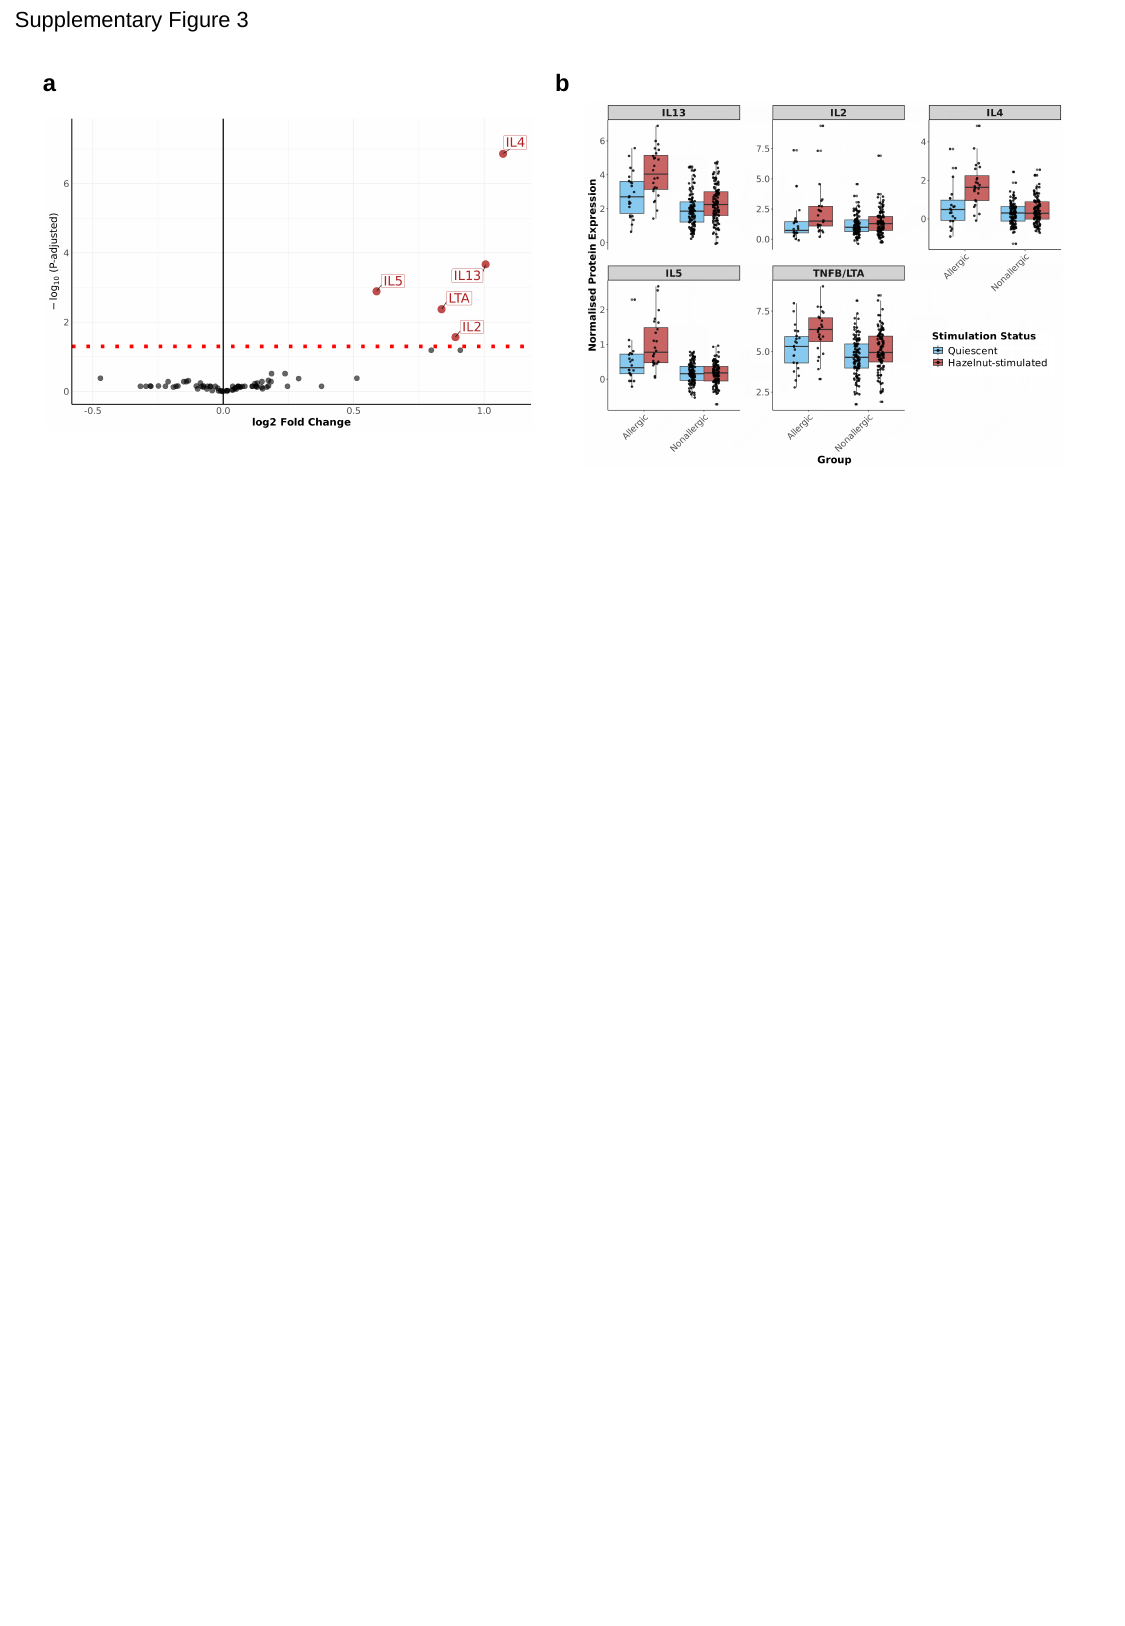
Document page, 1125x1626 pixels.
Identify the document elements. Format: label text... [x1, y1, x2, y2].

text_box Supplementary Figure 3 [0, 0, 603, 40]
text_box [18, 60, 1064, 468]
